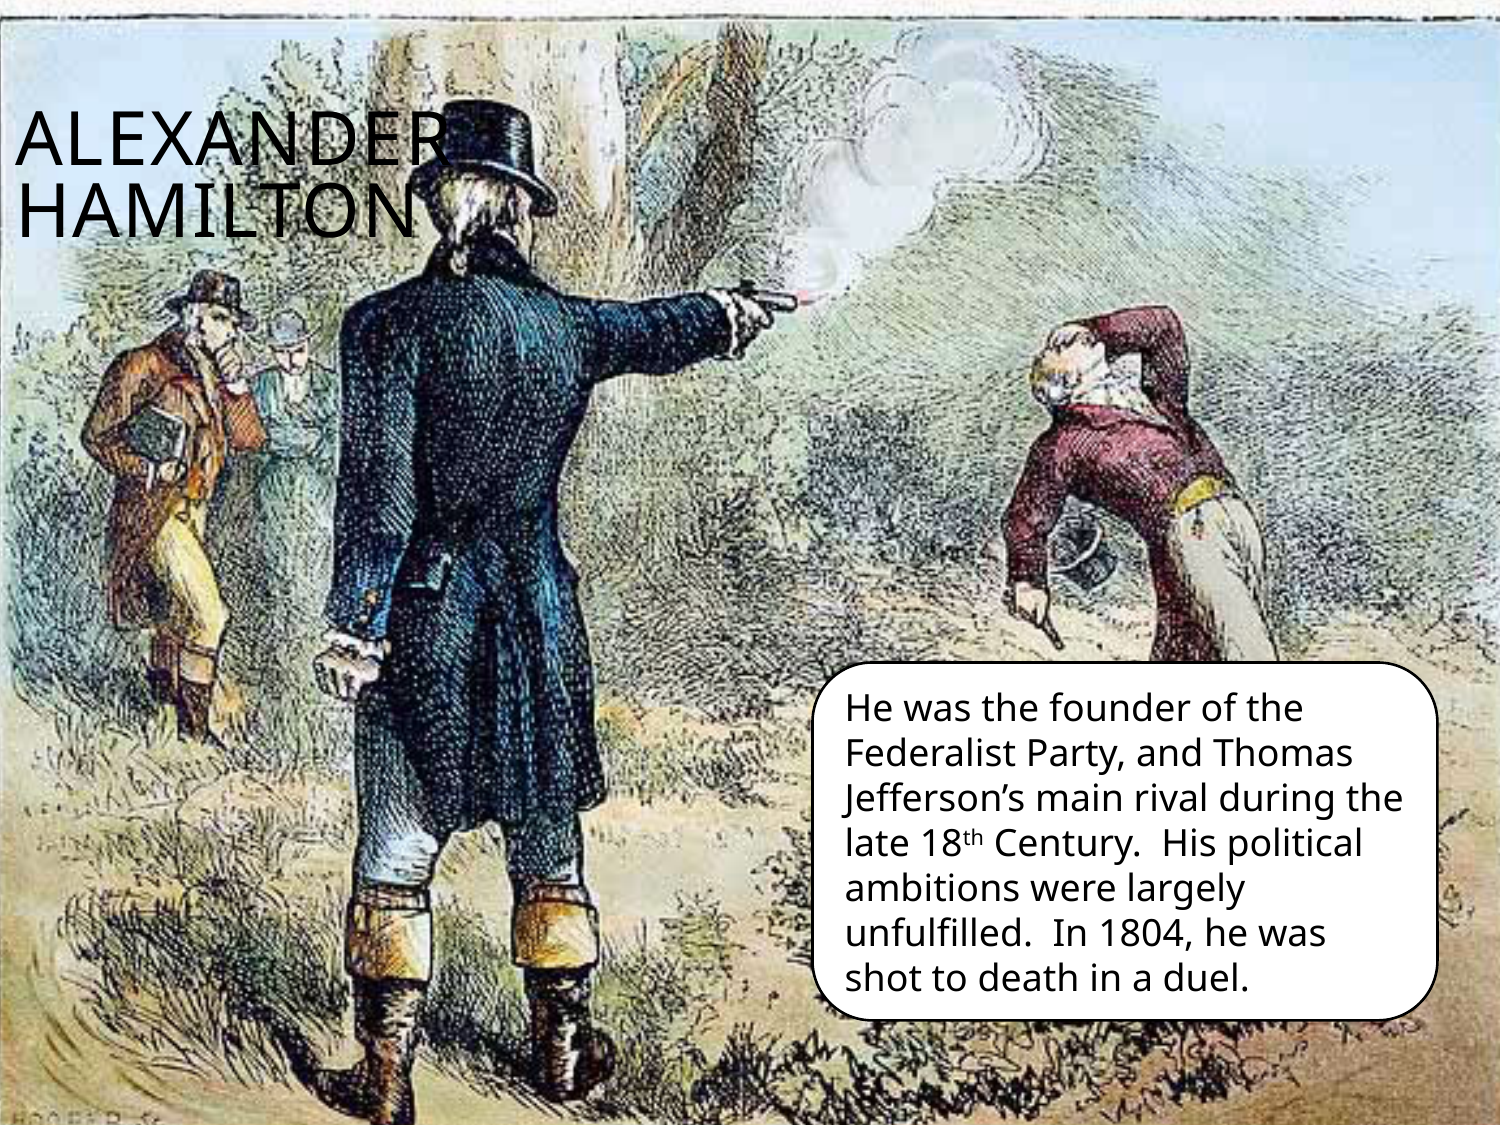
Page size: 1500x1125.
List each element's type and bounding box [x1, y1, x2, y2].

list [0, 0, 1500, 1125]
